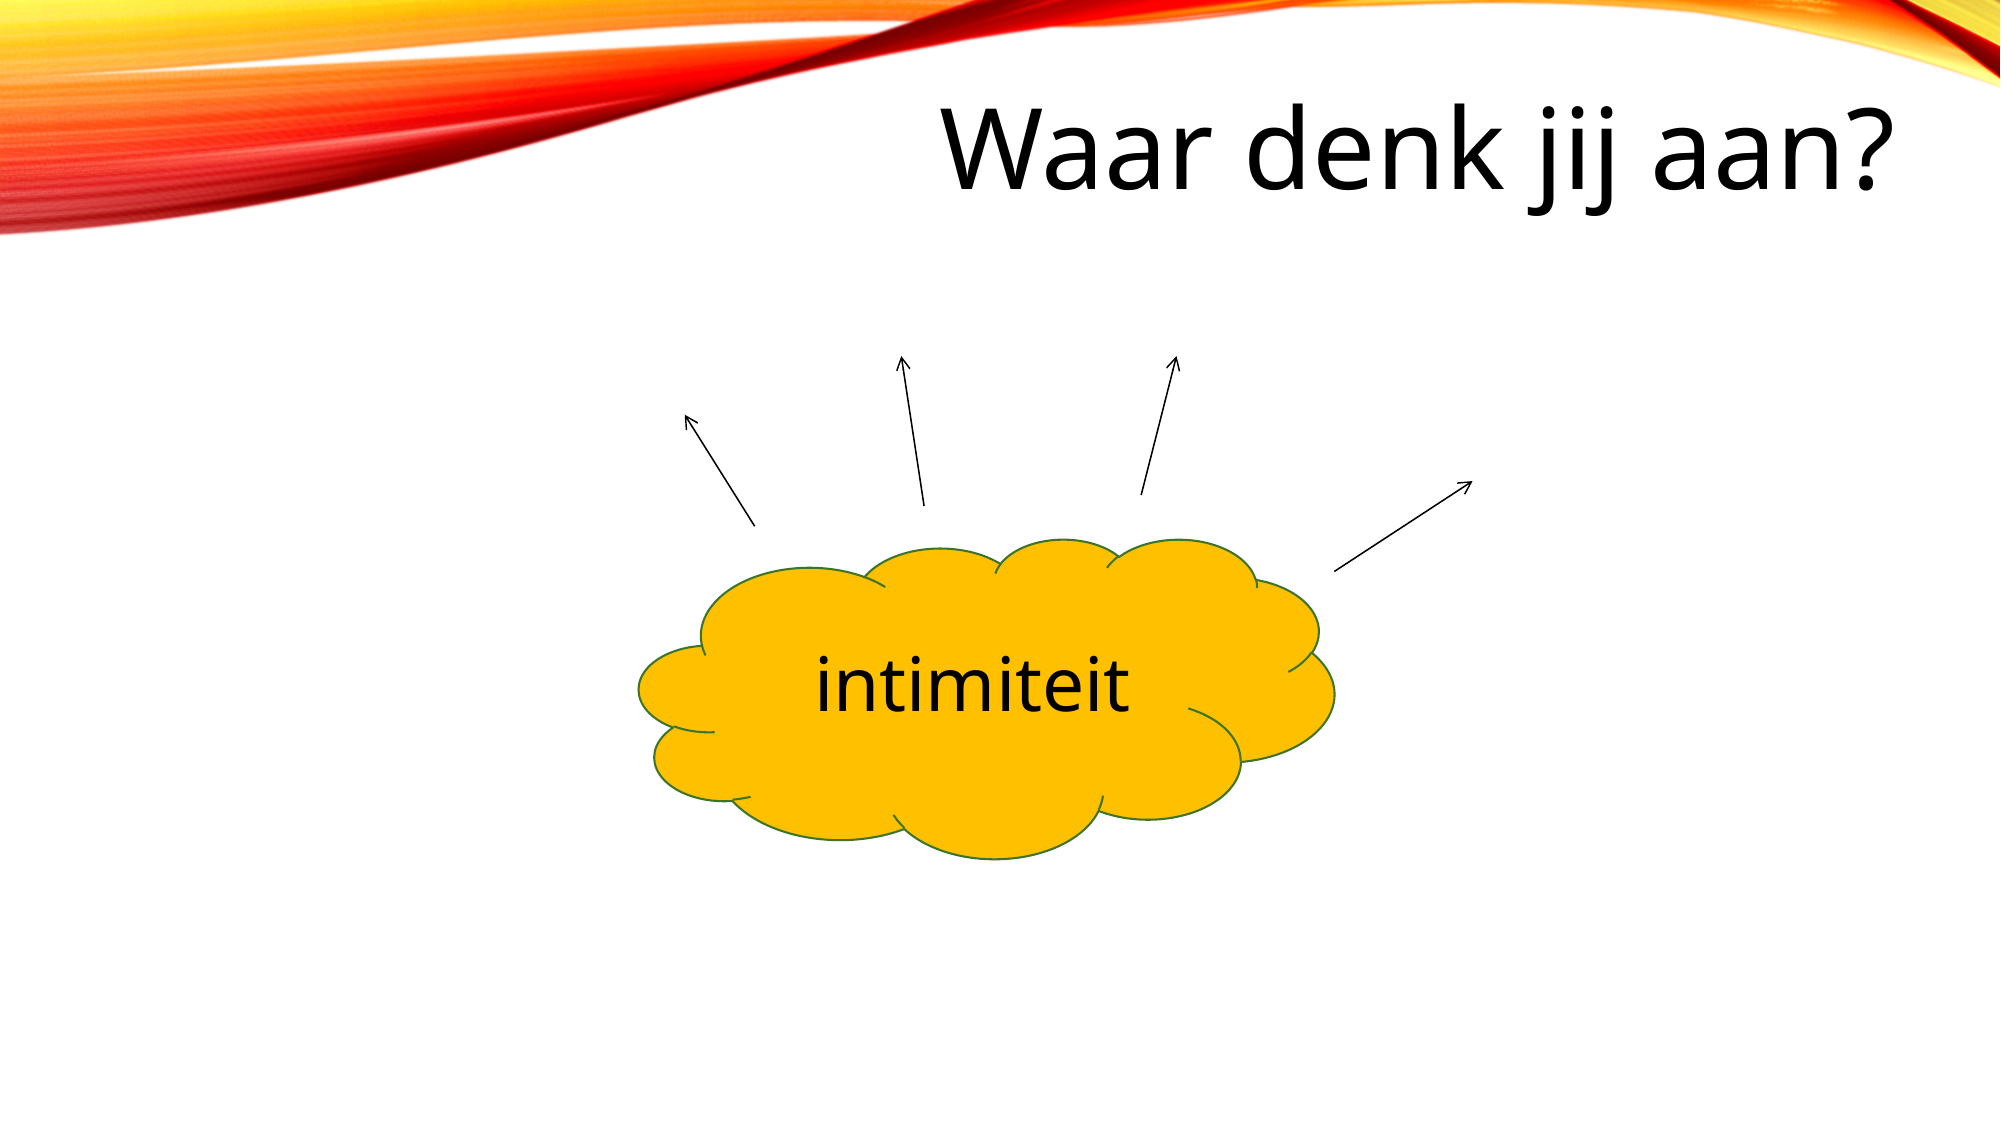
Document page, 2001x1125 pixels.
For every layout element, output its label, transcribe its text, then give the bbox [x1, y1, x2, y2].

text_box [1334, 480, 1473, 572]
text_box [901, 355, 925, 507]
text_box Waar denk jij aan? [924, 69, 1911, 220]
picture [0, 0, 2000, 237]
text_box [1140, 355, 1177, 496]
text_box [637, 538, 1336, 861]
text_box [684, 414, 755, 527]
text_box intimiteit [799, 628, 1146, 734]
